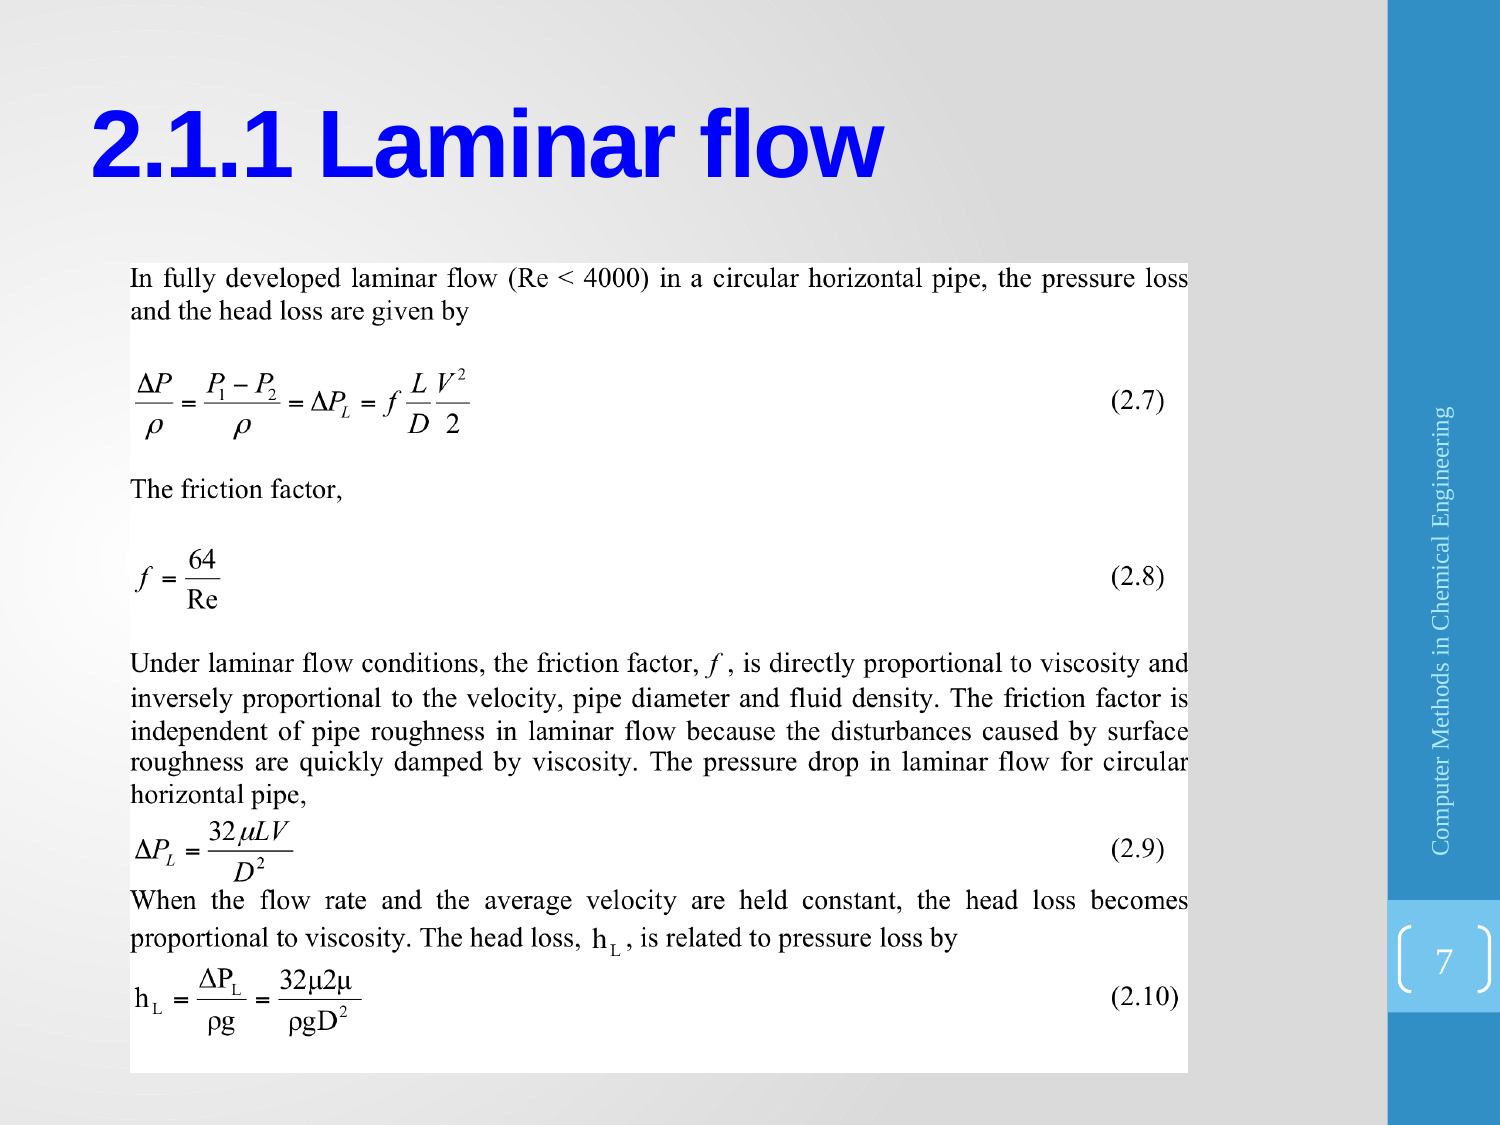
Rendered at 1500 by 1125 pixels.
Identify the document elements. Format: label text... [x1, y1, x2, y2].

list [129, 262, 1188, 1073]
slide_number 7 [1397, 925, 1492, 994]
title 2.1.1 Laminar flow [75, 45, 1325, 233]
footer Computer Methods in Chemical Engineering [1408, 391, 1469, 889]
